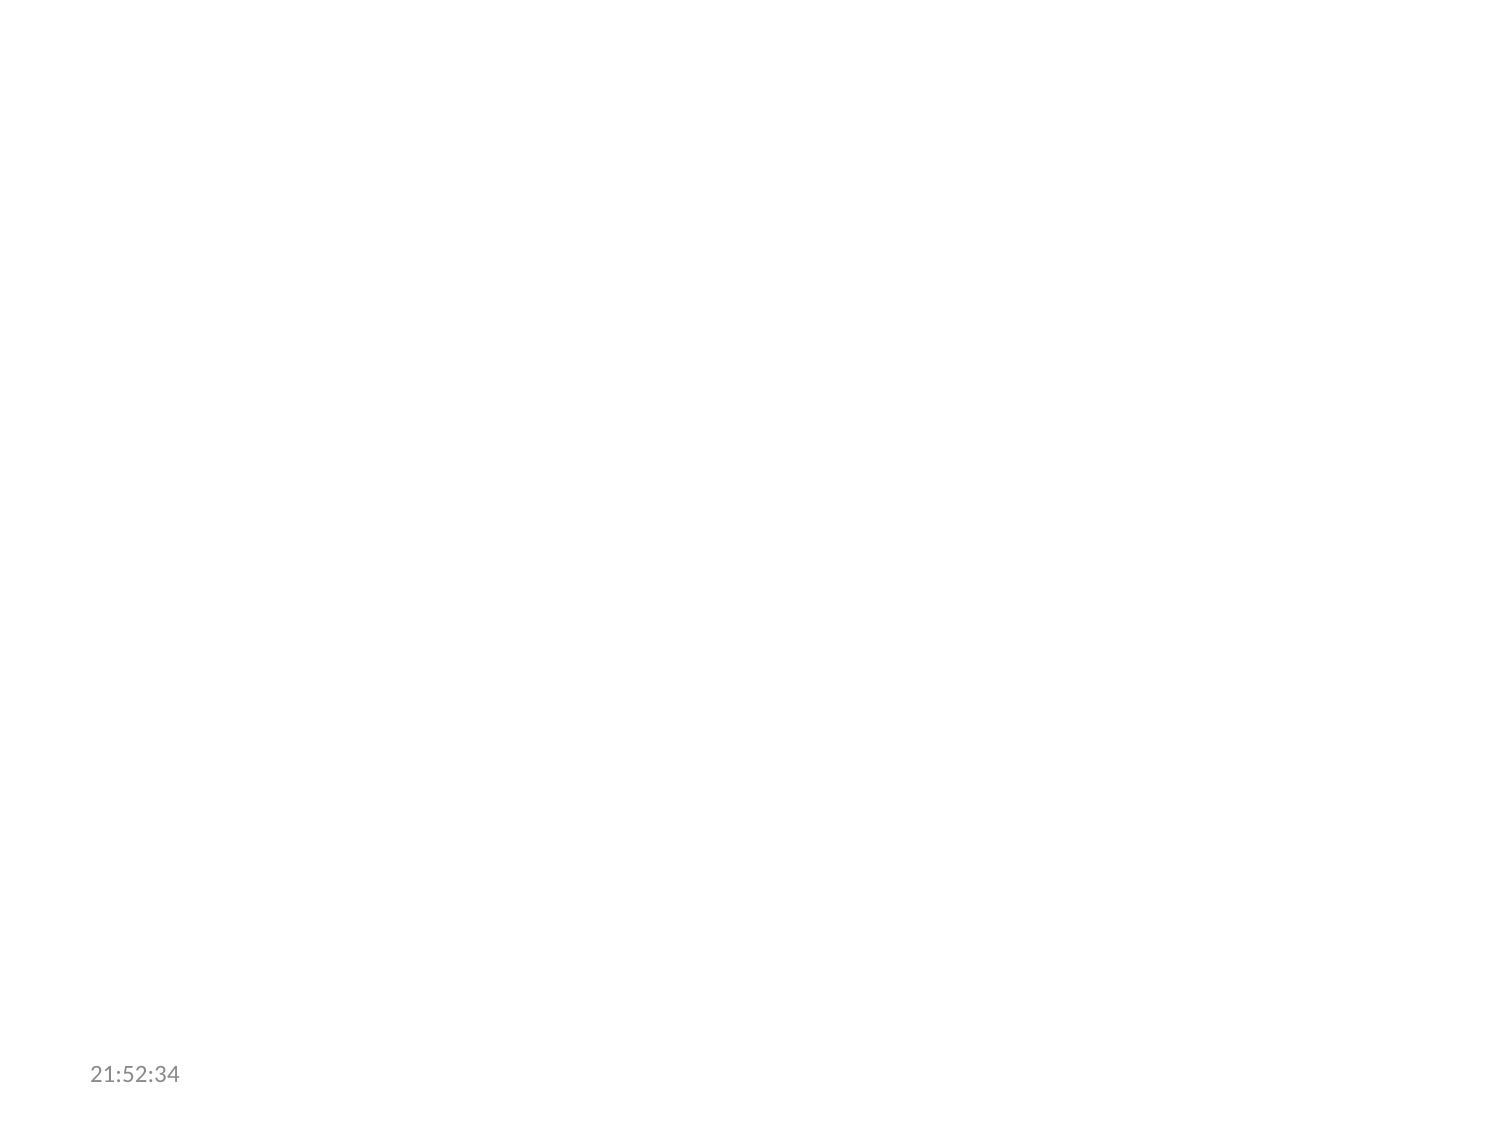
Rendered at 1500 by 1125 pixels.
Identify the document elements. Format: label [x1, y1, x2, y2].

slide_number [75, 1042, 425, 1103]
